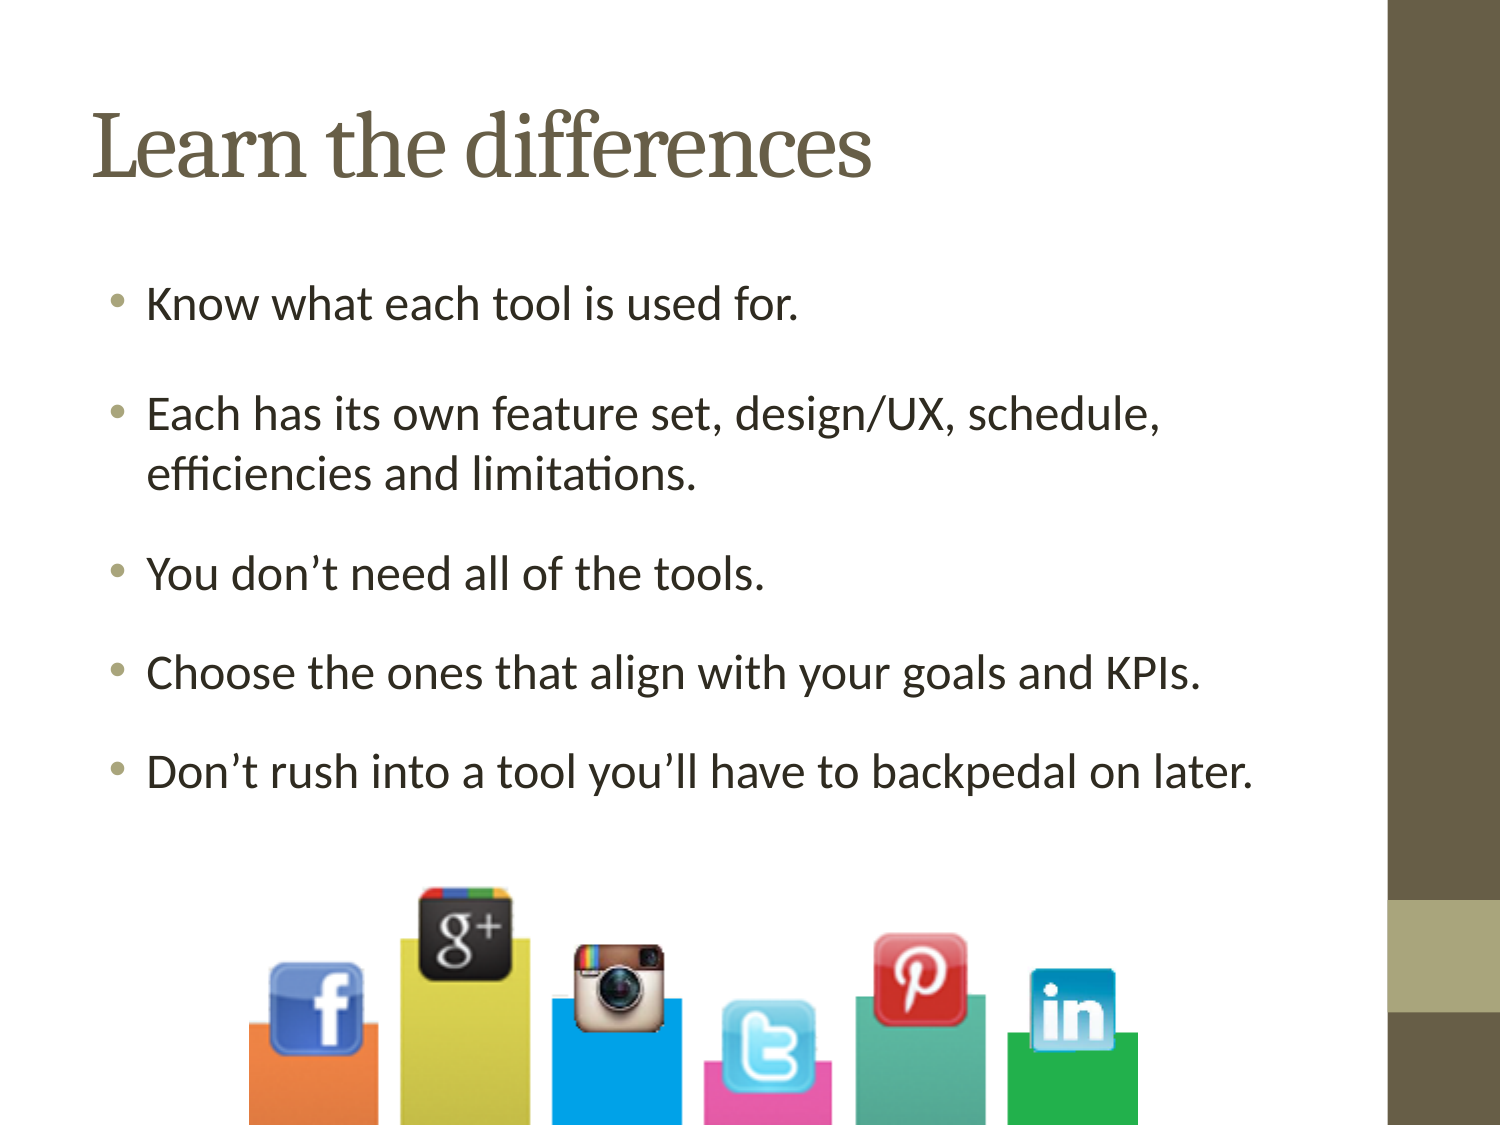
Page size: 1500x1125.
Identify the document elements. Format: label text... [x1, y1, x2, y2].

picture [249, 803, 1138, 1125]
title Learn the differences [75, 45, 1325, 233]
list Know what each tool is used for. Each has its own feature set, design/UX, schedule, efficiencies and limitations. You don’t need all of the tools. Choose the ones that align with your goals and KPIs. Don’t rush into a tool you’ll have to backpedal on later. [75, 262, 1325, 888]
